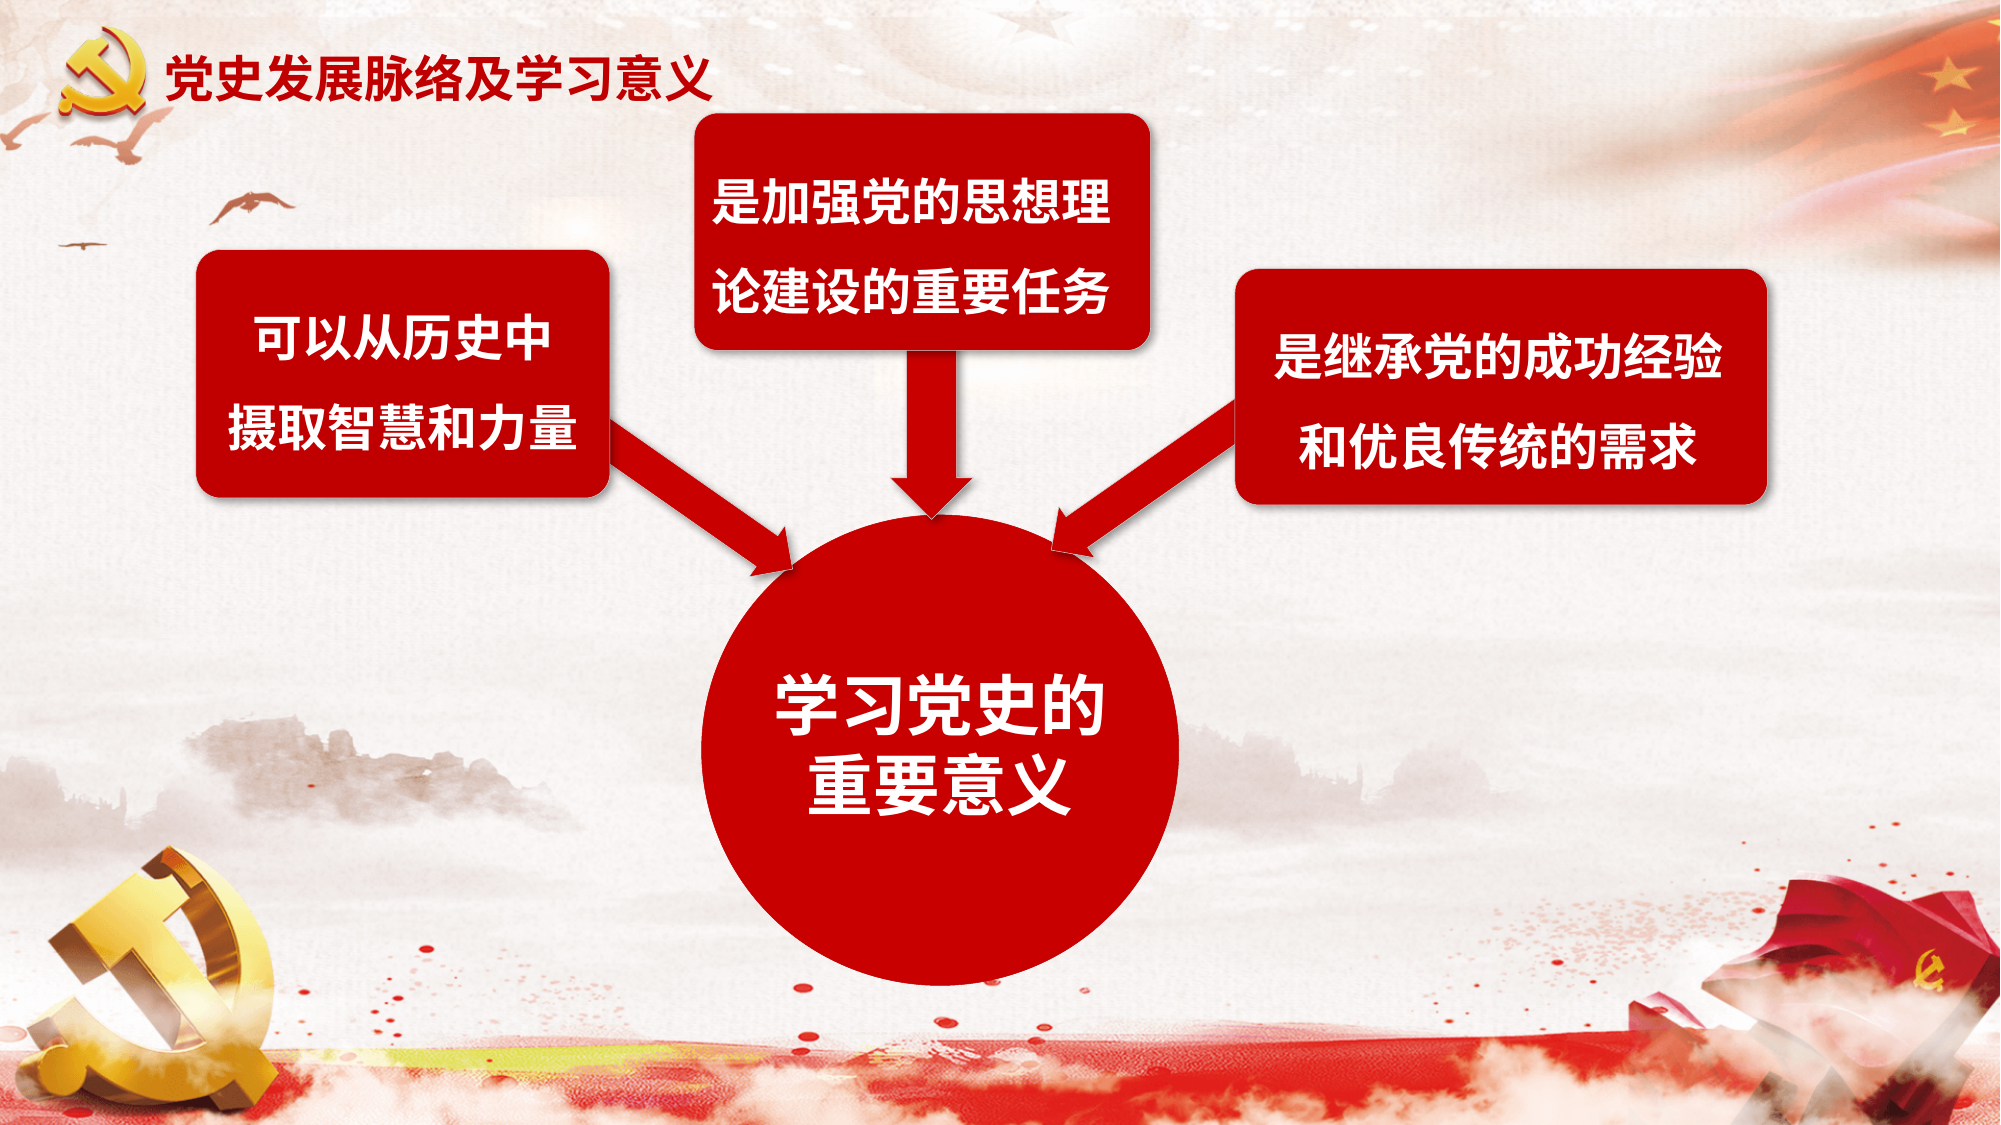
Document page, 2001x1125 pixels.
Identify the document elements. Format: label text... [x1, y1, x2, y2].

text_box 是加强党的思想理 论建设的重要任务 [696, 133, 1127, 328]
text_box 可以从历史中 摄取智慧和力量 [213, 268, 593, 464]
picture [0, 0, 2000, 1125]
text_box [620, 425, 793, 577]
text_box [701, 515, 1179, 986]
text_box 是继承党的成功经验 和优良传统的需求 [1258, 288, 1738, 484]
text_box [1051, 400, 1232, 558]
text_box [54, 26, 817, 126]
text_box [1234, 268, 1768, 505]
text_box [889, 362, 974, 520]
text_box [195, 249, 610, 499]
text_box 学习党史的重要意义 [735, 656, 1145, 832]
text_box [694, 113, 1151, 351]
